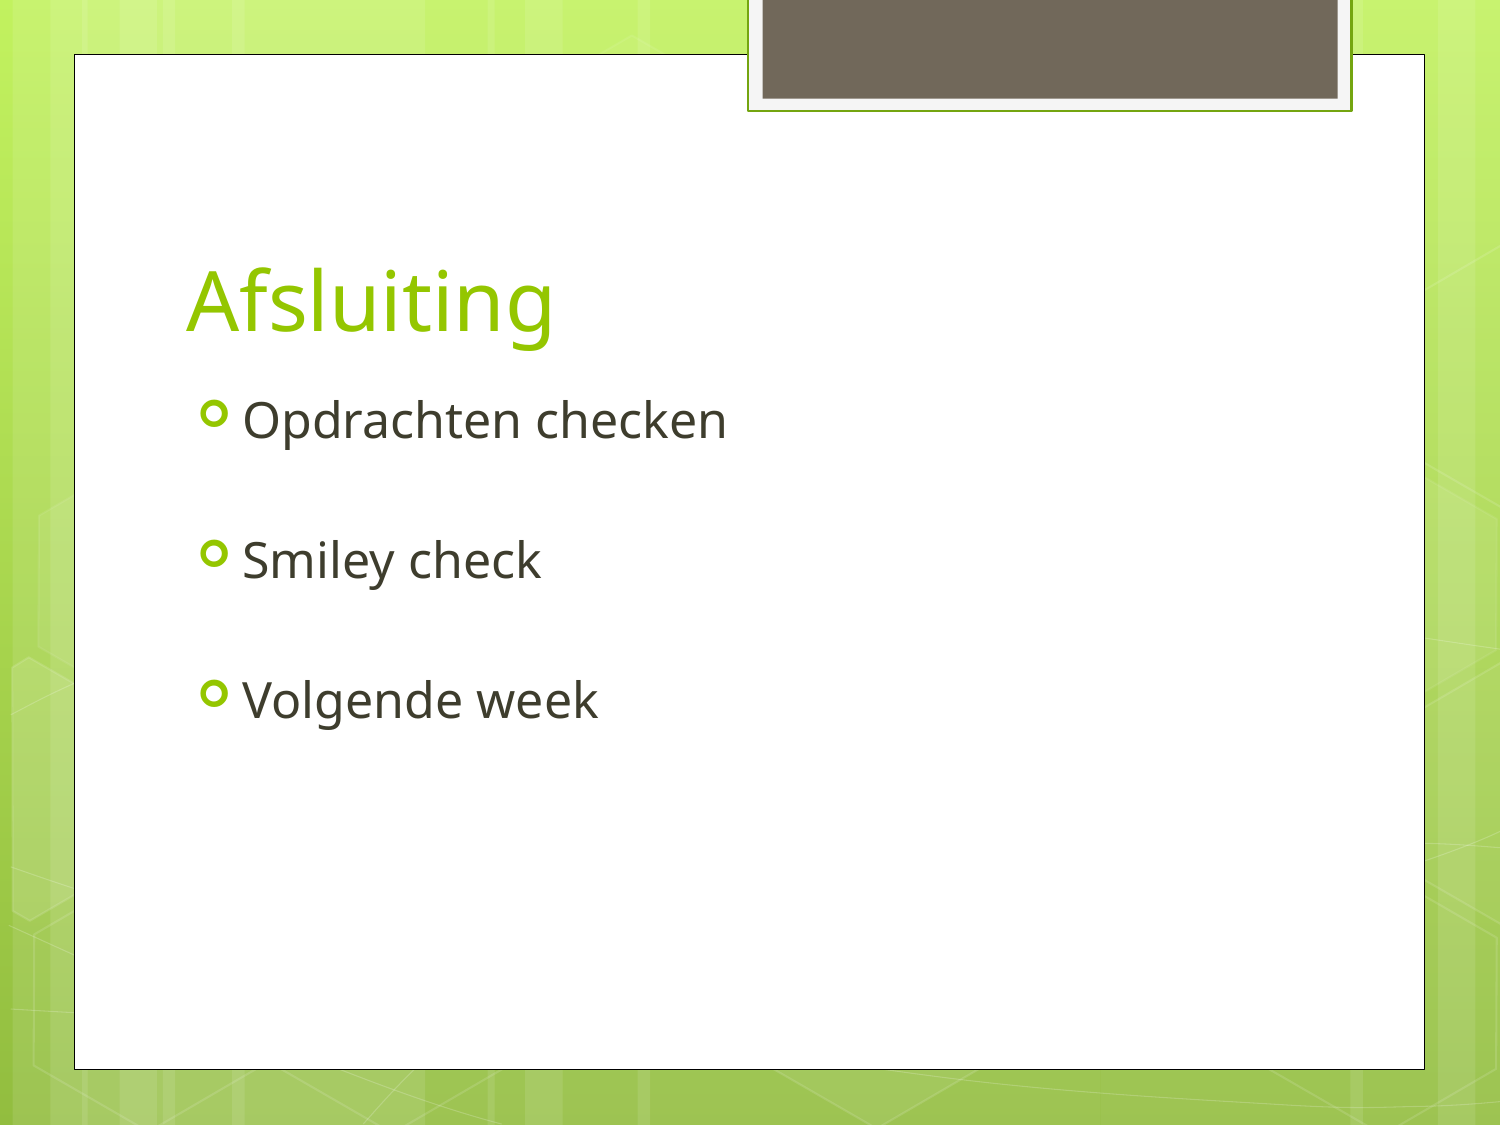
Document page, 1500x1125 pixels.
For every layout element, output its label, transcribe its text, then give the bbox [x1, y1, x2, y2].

list Opdrachten checken Smiley check Volgende week [171, 381, 1283, 957]
title Afsluiting [171, 168, 1324, 357]
